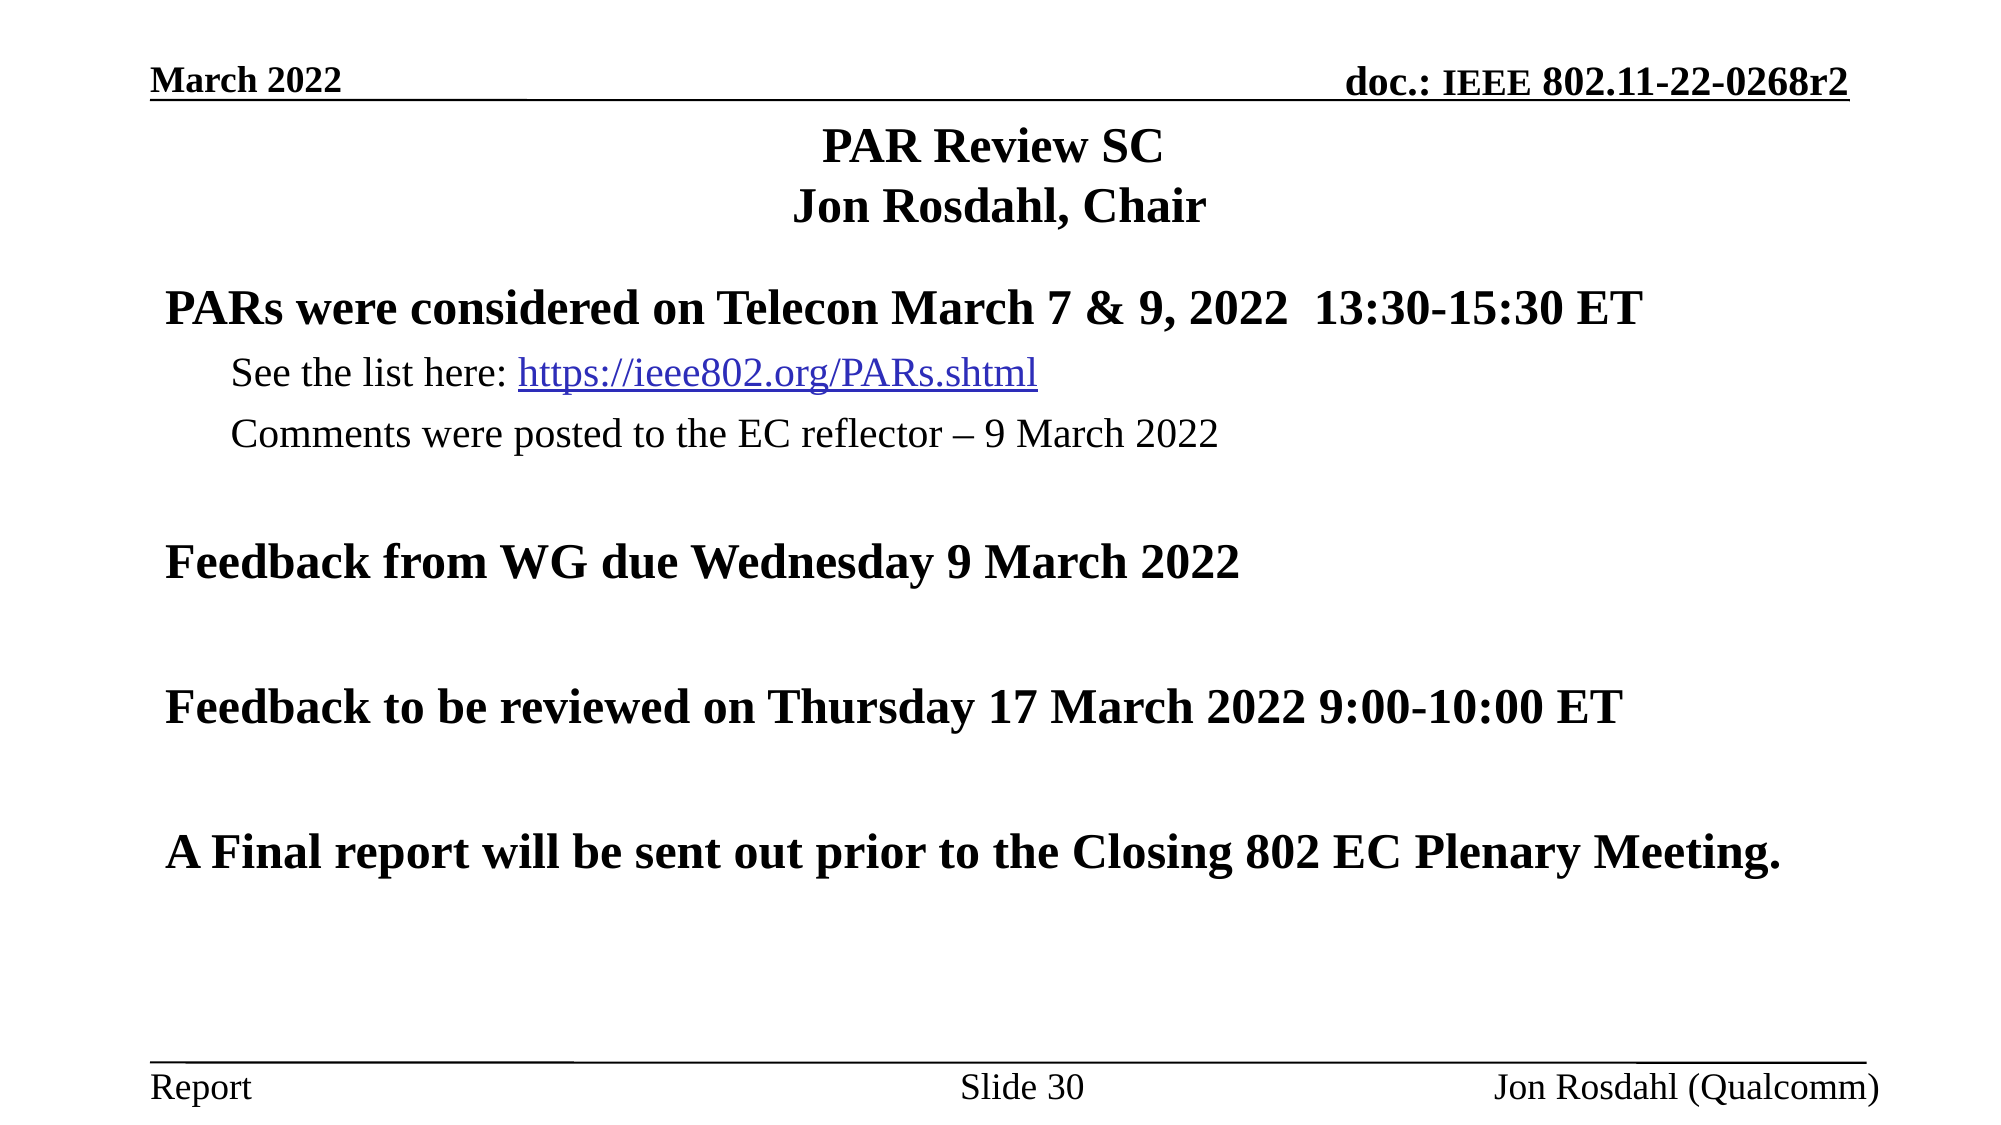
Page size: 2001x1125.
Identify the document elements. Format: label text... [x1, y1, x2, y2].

slide_number Slide 30 [950, 1061, 1095, 1125]
list PARs were considered on Telecon March 7 & 9, 2022 13:30-15:30 ET See the list here: https://ieee802.org/PARs.shtml Comments were posted to the EC reflector – 9 March 2022 Feedback from WG due Wednesday 9 March 2022 Feedback to be reviewed on Thursday 17 March 2022 9:00-10:00 ET A Final report will be sent out prior to the Closing 802 EC Plenary Meeting. [149, 266, 1850, 1000]
title PAR Review SC Jon Rosdahl, Chair [149, 112, 1850, 232]
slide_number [149, 49, 431, 100]
footer Jon Rosdahl (Qualcomm) [1436, 1061, 1881, 1108]
